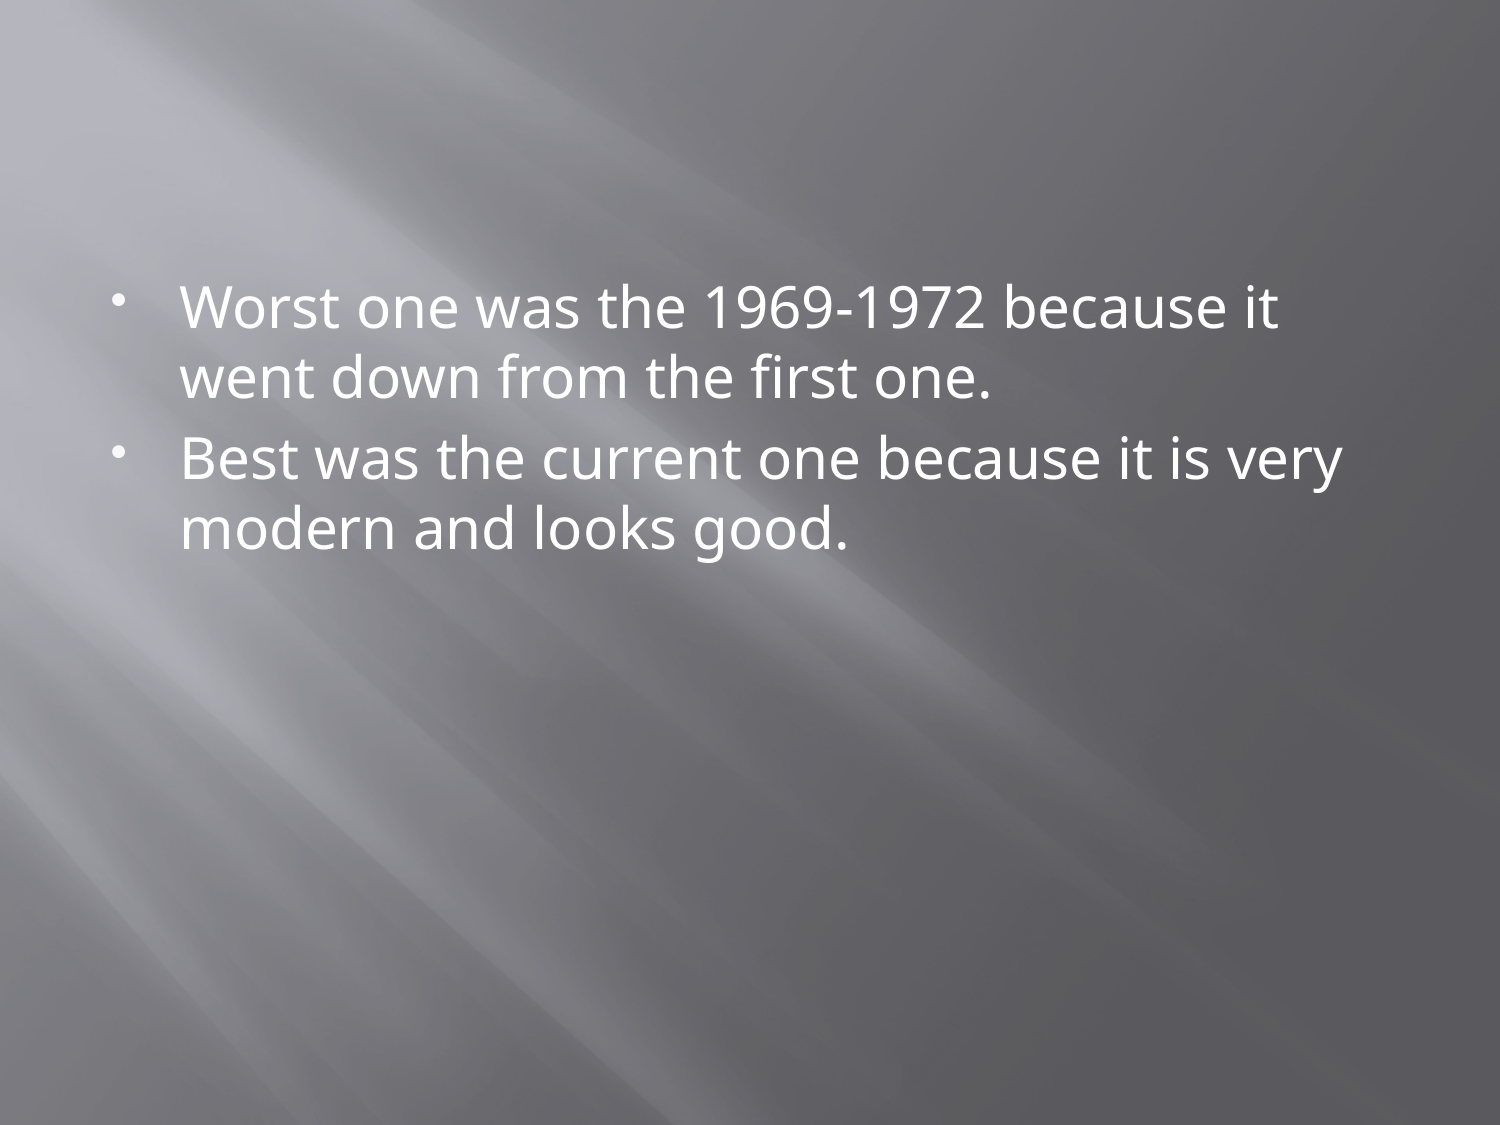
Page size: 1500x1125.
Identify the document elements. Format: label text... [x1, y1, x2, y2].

list Worst one was the 1969-1972 because it went down from the first one. Best was the current one because it is very modern and looks good. [75, 262, 1425, 1035]
